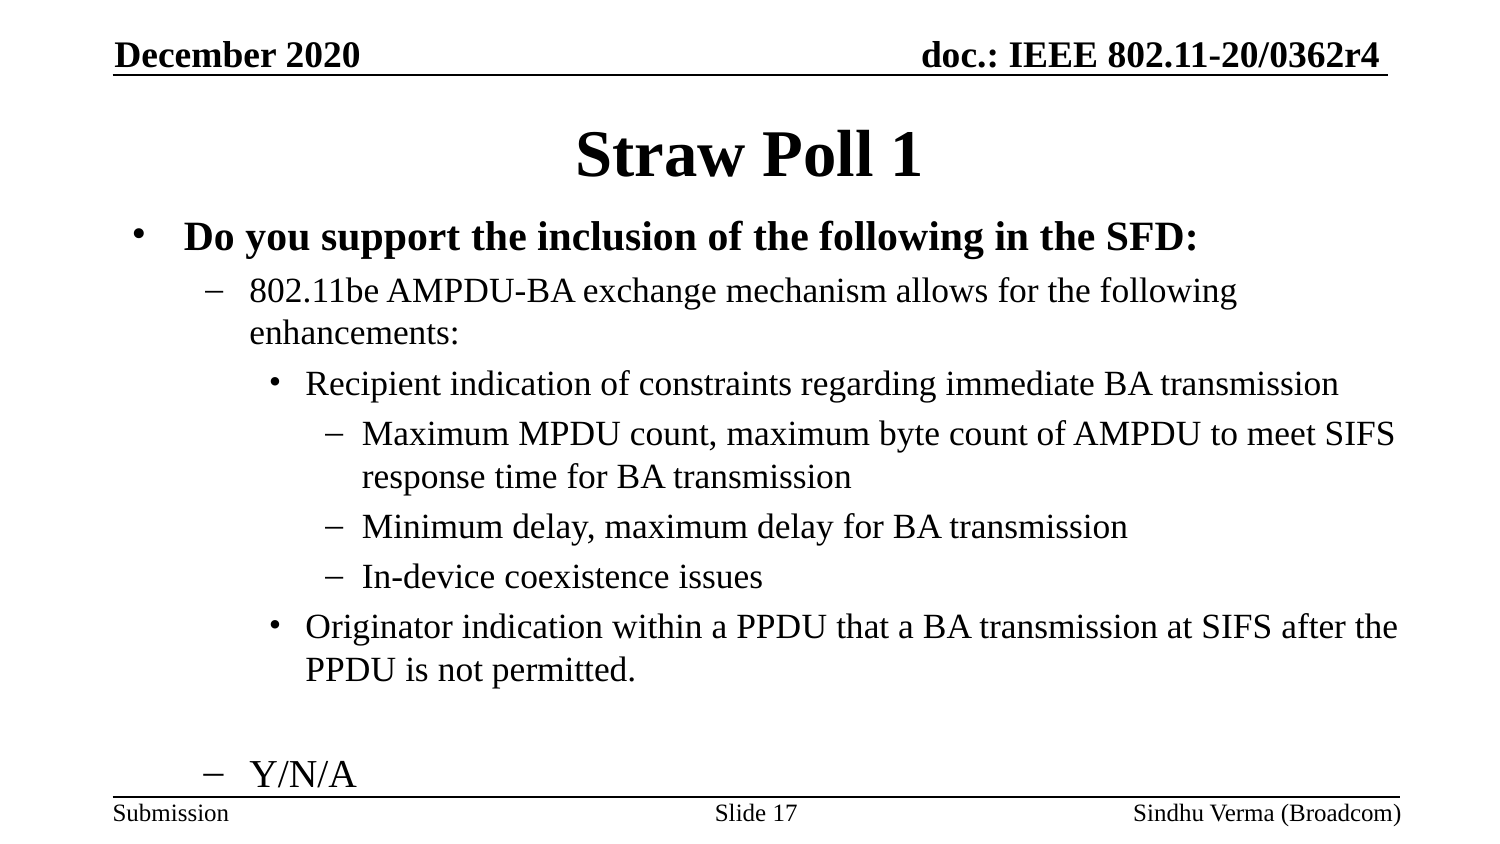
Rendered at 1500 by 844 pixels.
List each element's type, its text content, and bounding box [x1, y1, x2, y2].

footer Sindhu Verma (Broadcom) [1087, 796, 1402, 820]
list Do you support the inclusion of the following in the SFD: 802.11be AMPDU-BA exchange mechanism allows for the following enhancements: Recipient indication of constraints regarding immediate BA transmission Maximum MPDU count, maximum byte count of AMPDU to meet SIFS response time for BA transmission Minimum delay, maximum delay for BA transmission In-device coexistence issues Originator indication within a PPDU that a BA transmission at SIFS after the PPDU is not permitted. Y/N/A [112, 200, 1437, 771]
slide_number Slide 17 [712, 796, 800, 820]
title Straw Poll 1 [112, 84, 1388, 216]
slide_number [114, 40, 368, 75]
